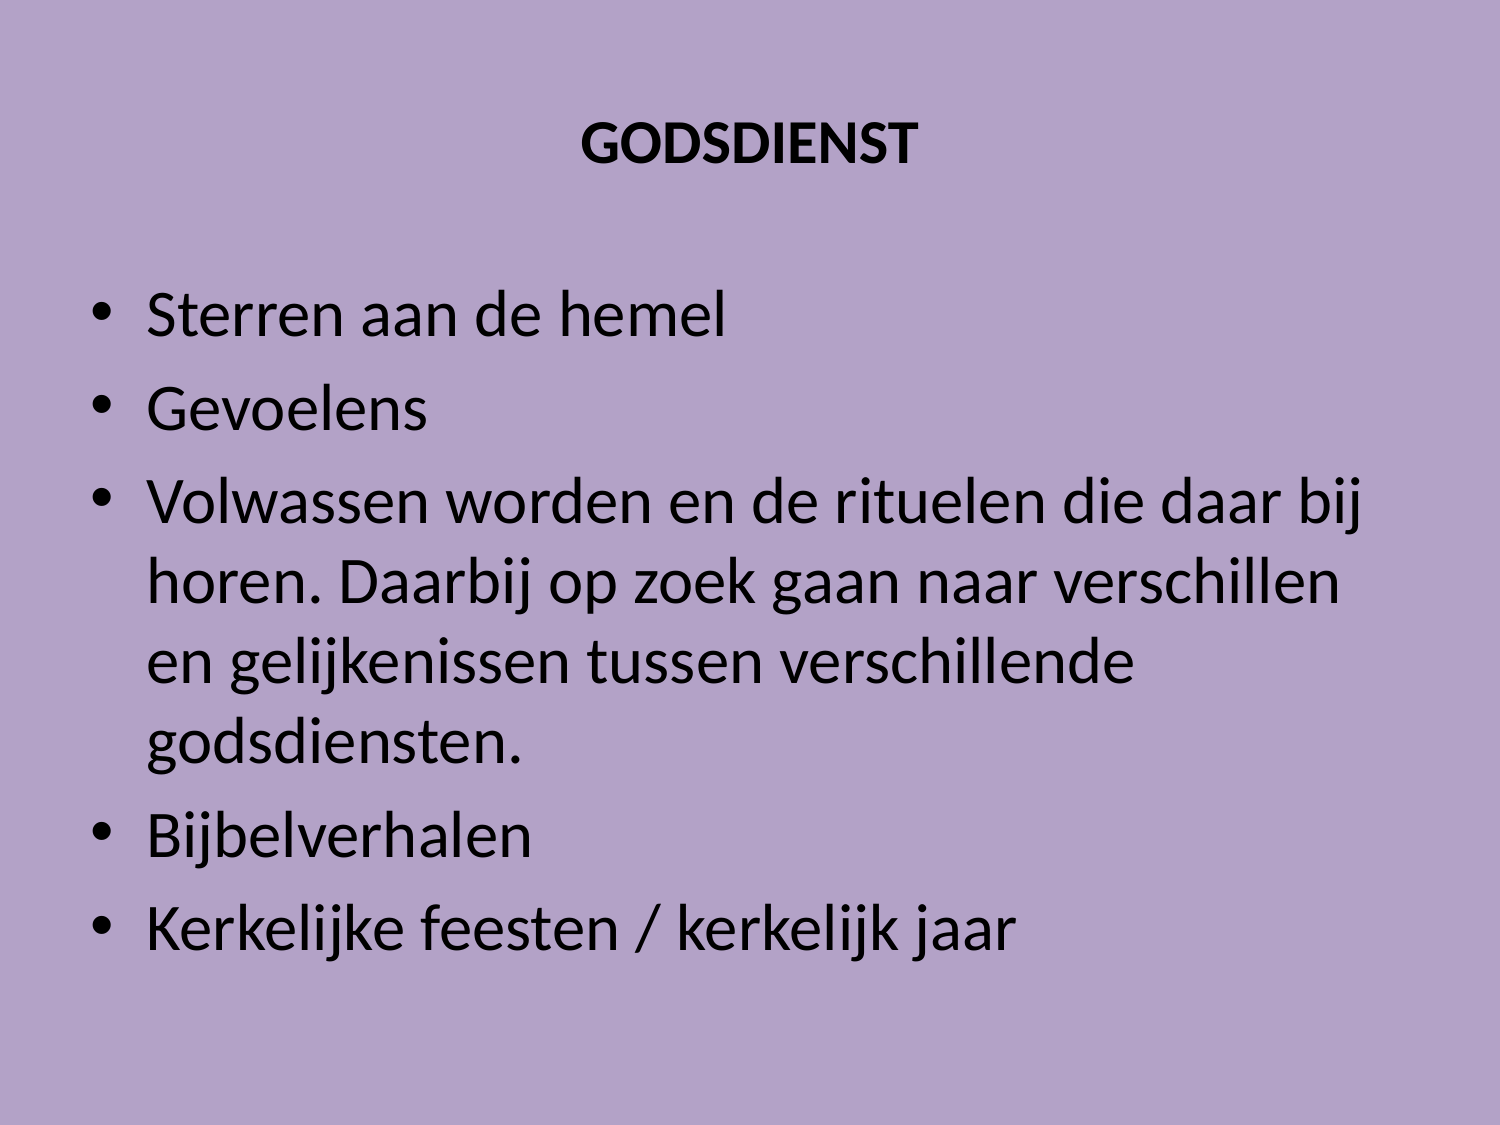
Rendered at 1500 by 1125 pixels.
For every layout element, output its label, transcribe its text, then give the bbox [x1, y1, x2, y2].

list Sterren aan de hemel Gevoelens Volwassen worden en de rituelen die daar bij horen. Daarbij op zoek gaan naar verschillen en gelijkenissen tussen verschillende godsdiensten. Bijbelverhalen Kerkelijke feesten / kerkelijk jaar [75, 262, 1425, 1005]
title GODSDIENST [75, 45, 1425, 233]
